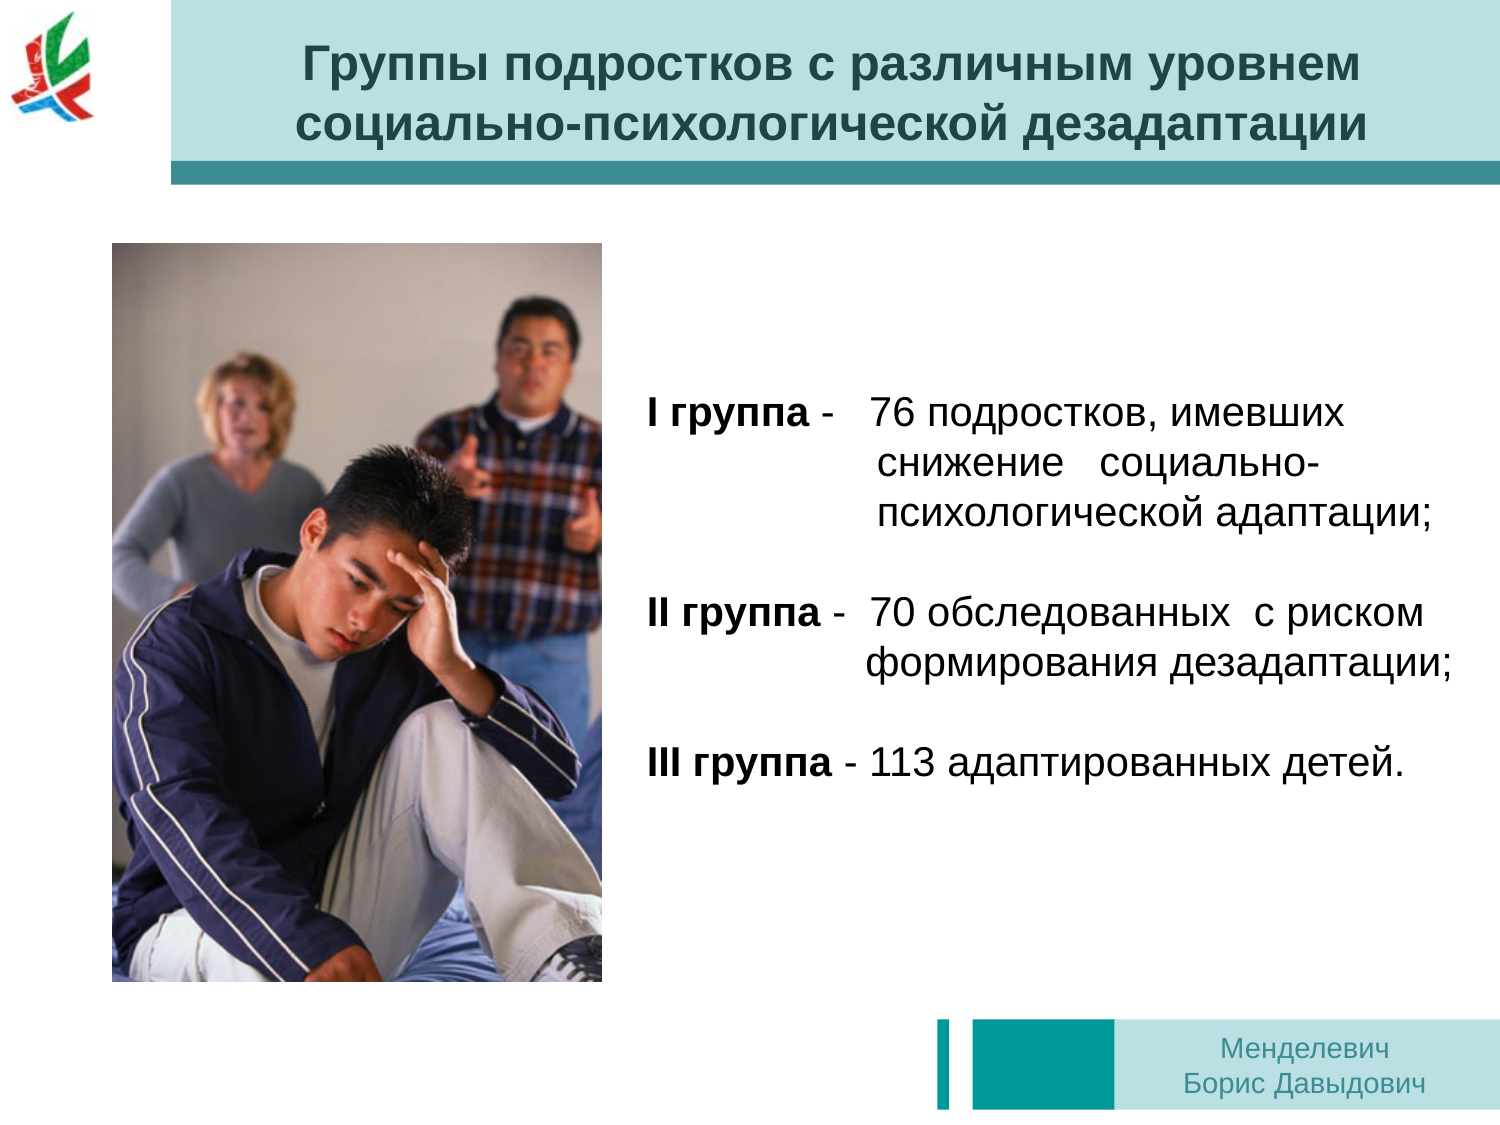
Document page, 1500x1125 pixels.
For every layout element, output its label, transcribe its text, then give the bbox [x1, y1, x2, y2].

picture [11, 11, 96, 122]
text_box [171, 0, 1500, 160]
text_box Менделевич Борис Давыдович [1115, 1019, 1500, 1110]
text_box [972, 1019, 1115, 1110]
picture [111, 243, 603, 982]
text_box [171, 160, 1500, 185]
text_box I группа - 76 подростков, имевших снижение социально- психологической адаптации; II группа - 70 обследованных с риском формирования дезадаптации; III группа - 113 адаптированных детей. [631, 377, 1500, 833]
text_box [937, 1019, 950, 1110]
text_box Группы подростков с различным уровнем социально-психологической дезадаптации [222, 23, 1442, 159]
